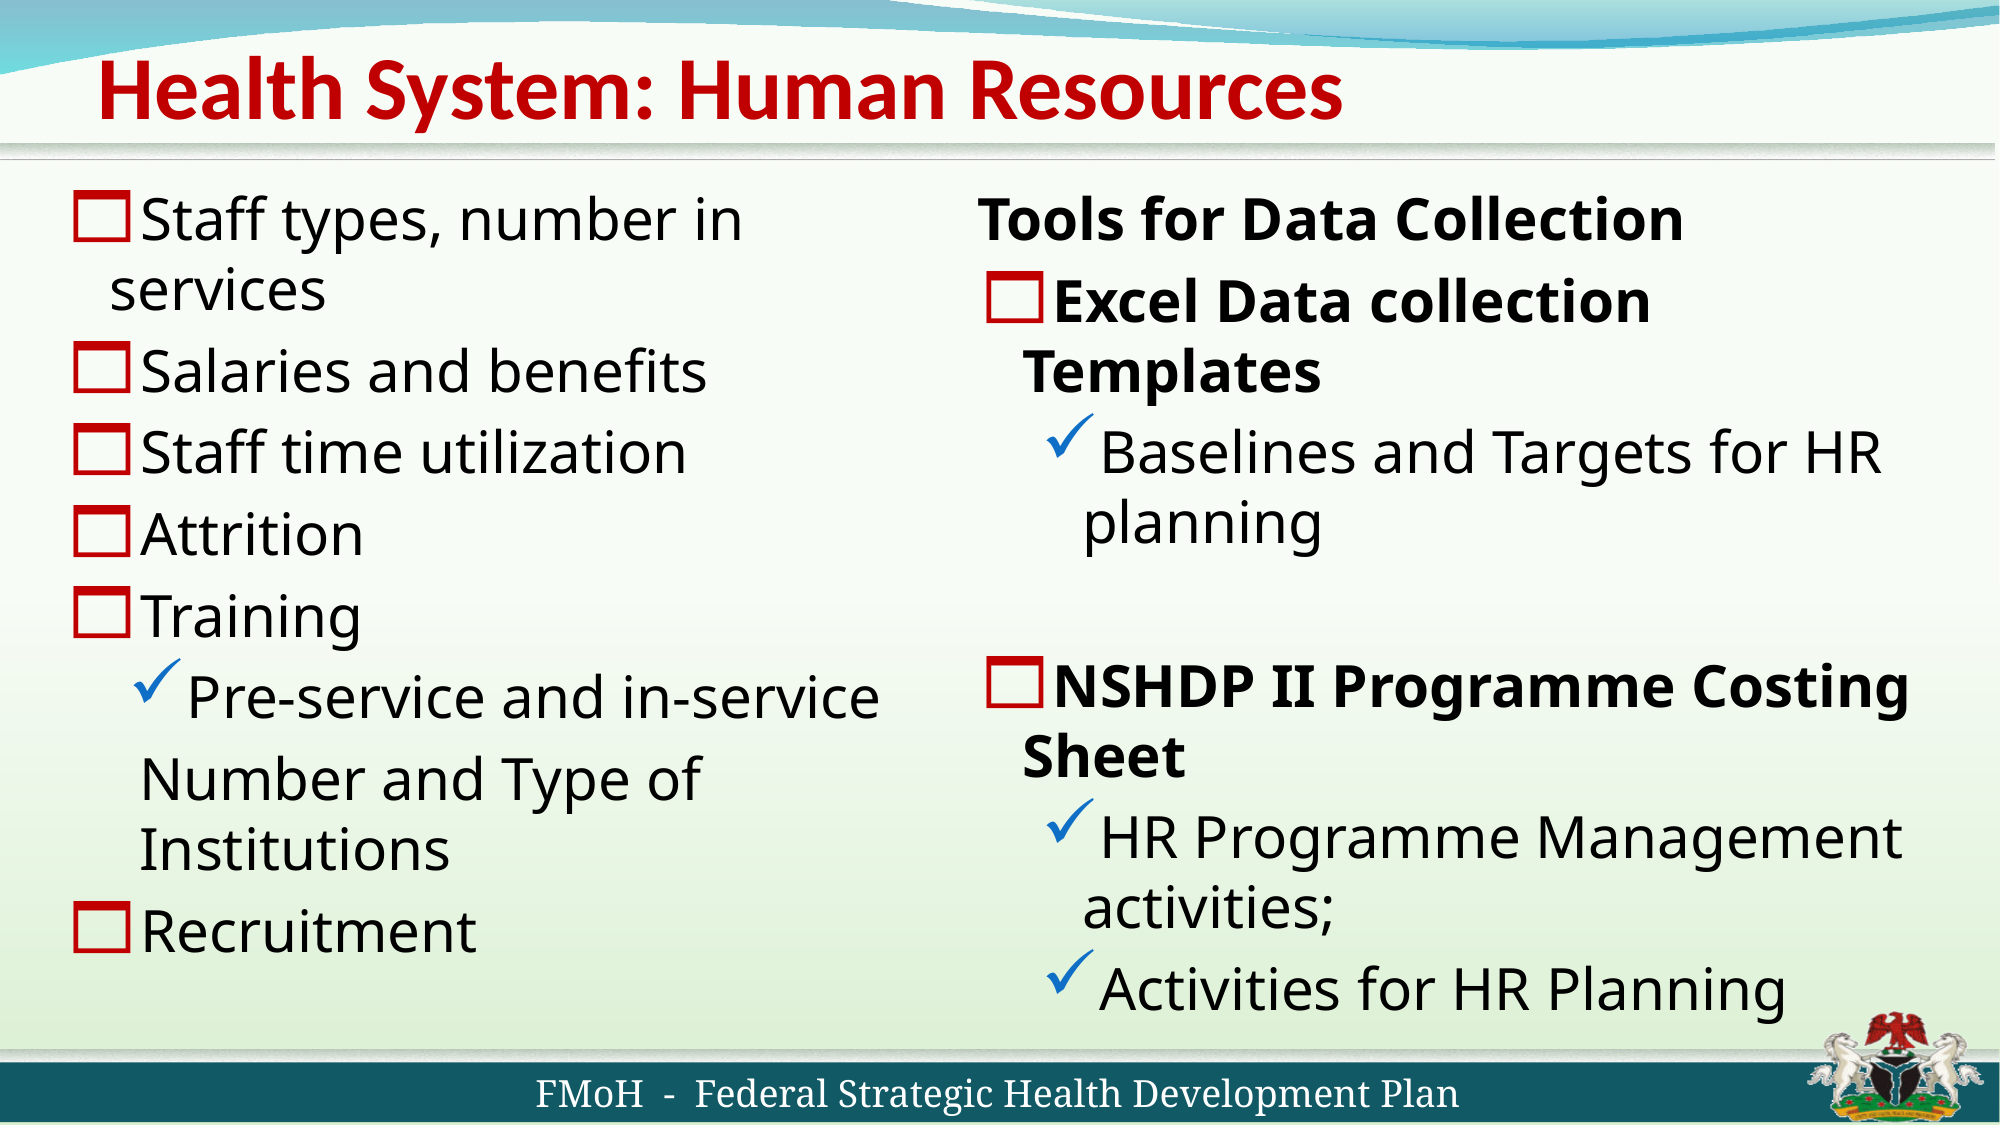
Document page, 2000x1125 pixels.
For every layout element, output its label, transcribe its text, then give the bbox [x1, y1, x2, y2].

list Tools for Data Collection Excel Data collection Templates Baselines and Targets for HR planning NSHDP II Programme Costing Sheet HR Programme Management activities; Activities for HR Planning [962, 174, 1950, 988]
title Health System: Human Resources [97, 21, 1898, 138]
picture [0, 1008, 2000, 1125]
text_box Staff types, number in services Salaries and benefits Staff time utilization Attrition Training Pre-service and in-service Number and Type of Institutions Recruitment [49, 174, 938, 950]
picture [0, 143, 1995, 161]
